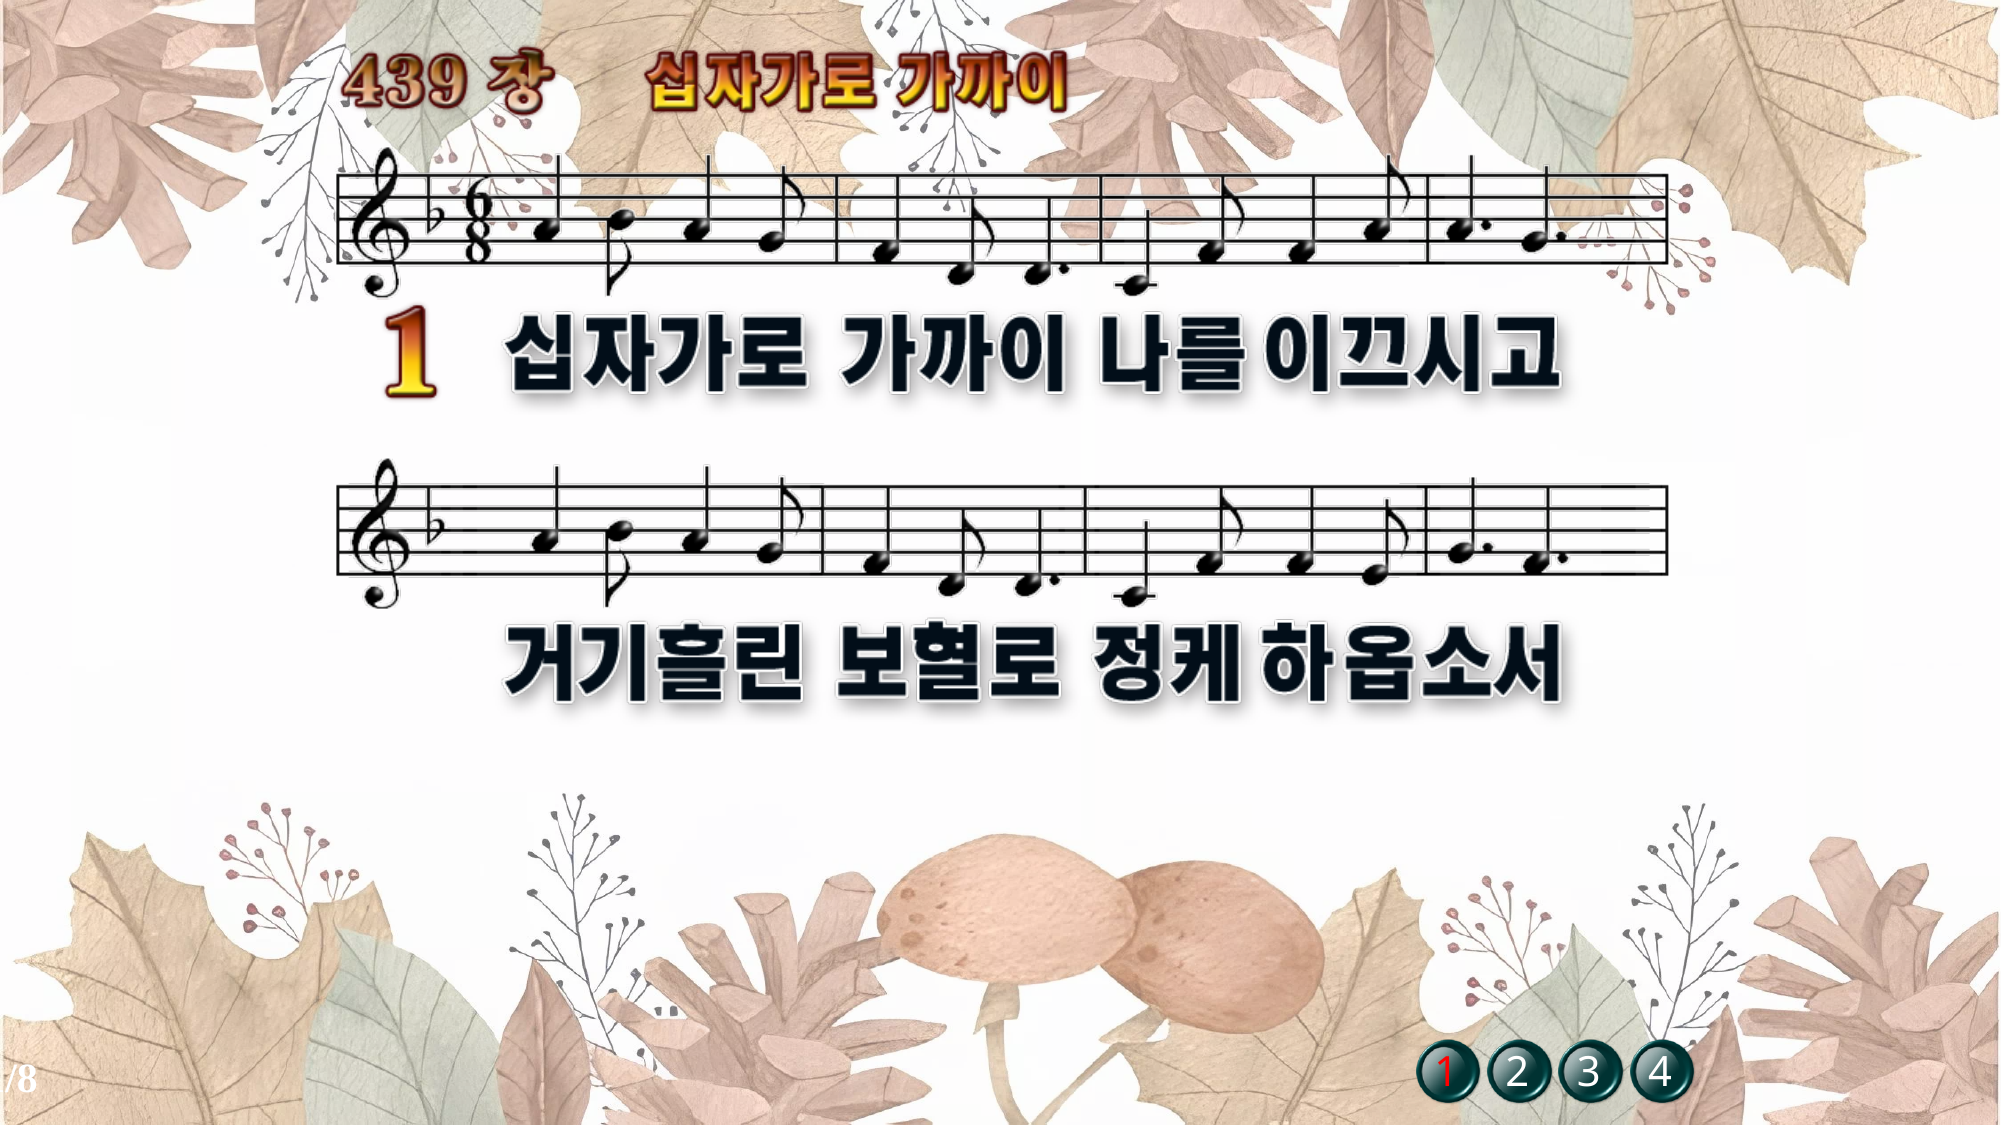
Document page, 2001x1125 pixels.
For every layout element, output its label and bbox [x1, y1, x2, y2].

text_box [1627, 1035, 1697, 1106]
picture [0, 0, 2001, 1125]
text_box [1484, 1035, 1555, 1106]
text_box [1413, 1035, 1484, 1106]
text_box [1555, 1035, 1626, 1106]
